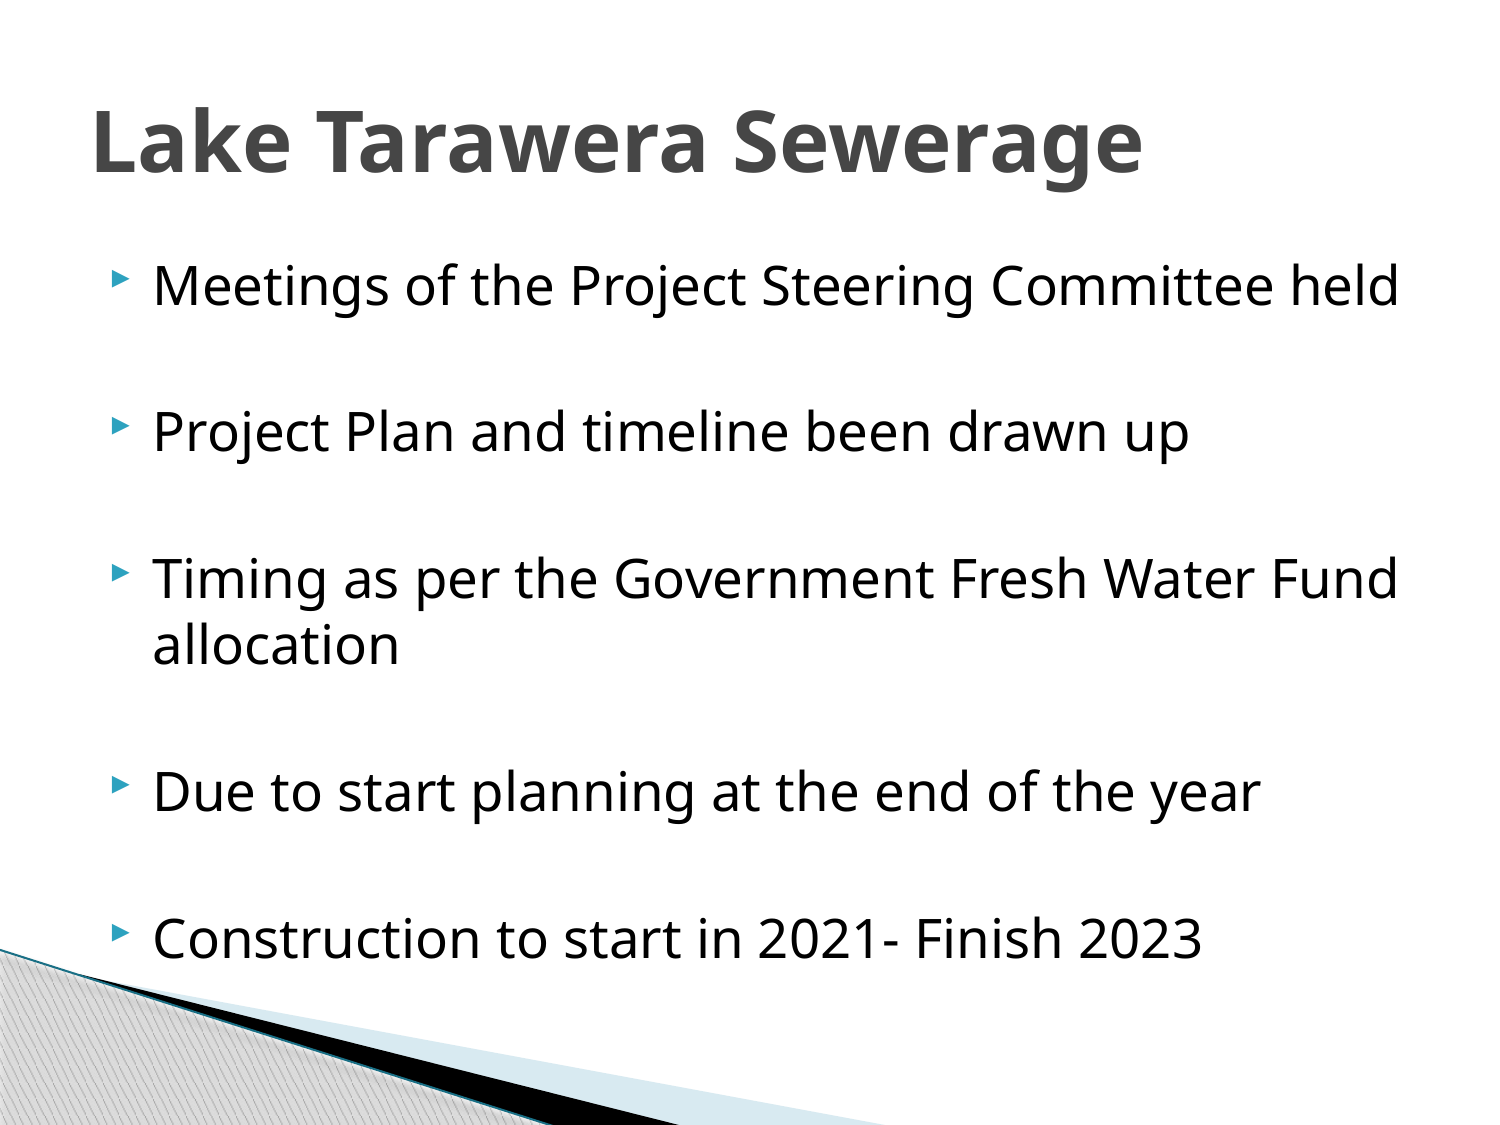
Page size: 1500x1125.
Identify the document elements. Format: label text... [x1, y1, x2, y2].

title Lake Tarawera Sewerage [75, 45, 1425, 233]
list Meetings of the Project Steering Committee held Project Plan and timeline been drawn up Timing as per the Government Fresh Water Fund allocation Due to start planning at the end of the year Construction to start in 2021- Finish 2023 [75, 243, 1425, 986]
